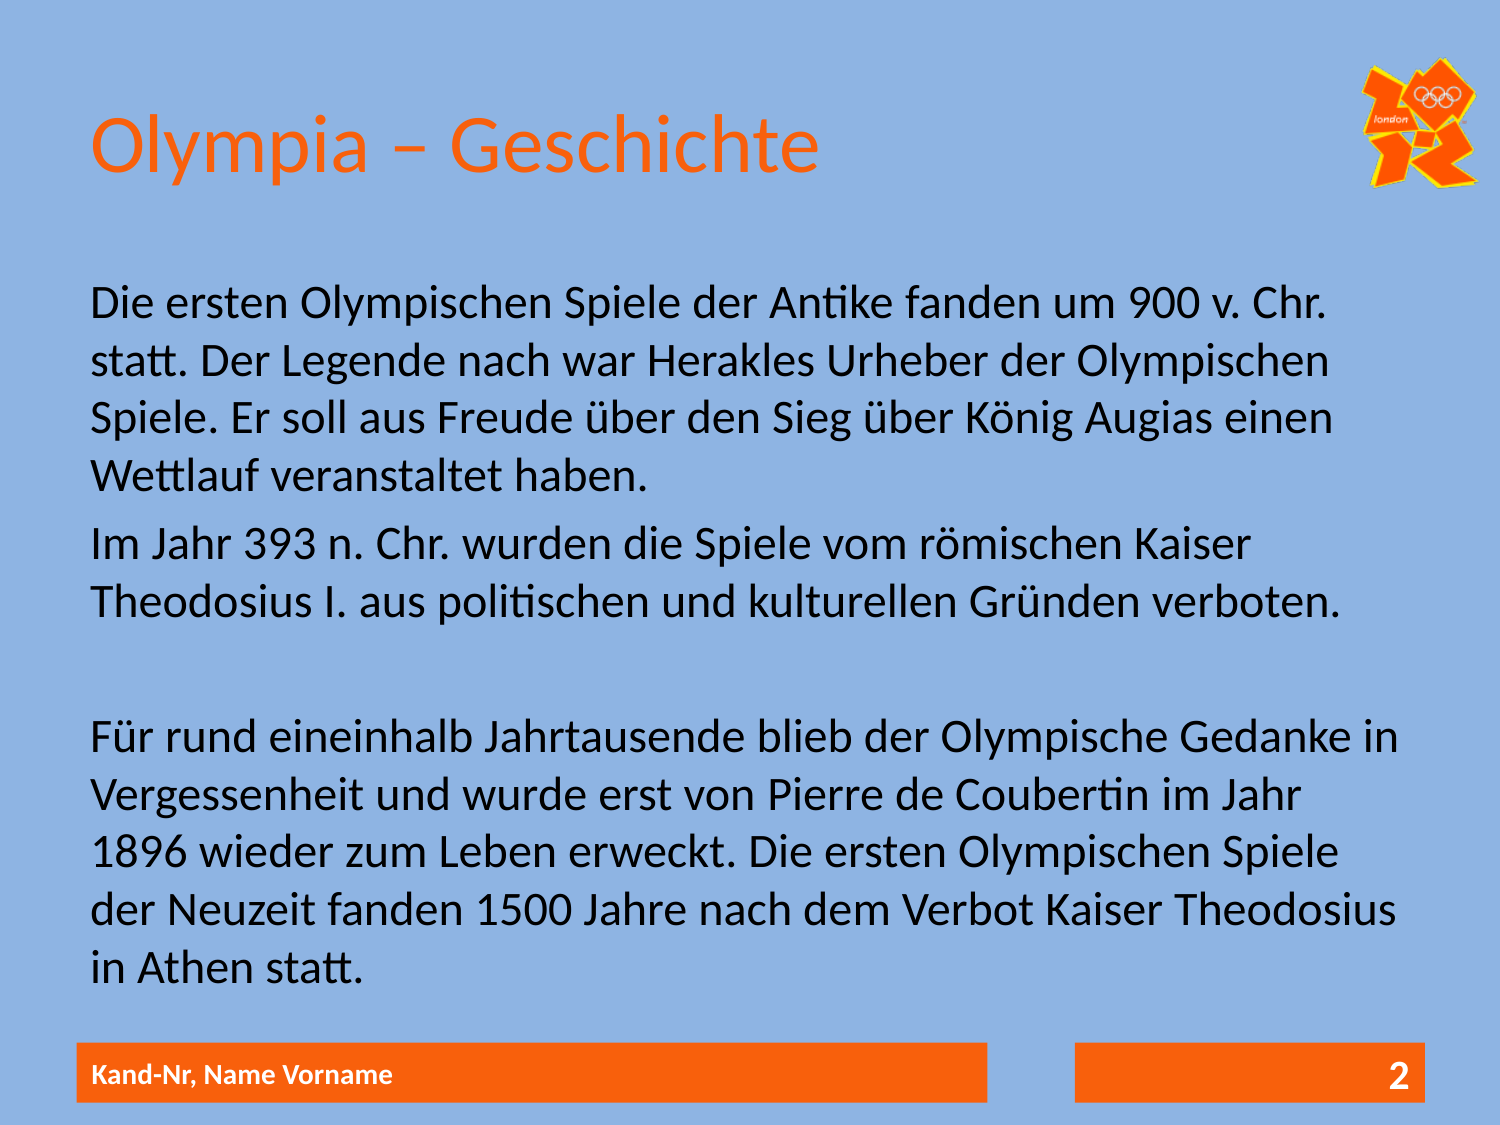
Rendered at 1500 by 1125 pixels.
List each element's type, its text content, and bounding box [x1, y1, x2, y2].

list Die ersten Olympischen Spiele der Antike fanden um 900 v. Chr. statt. Der Legende nach war Herakles Urheber der Olympischen Spiele. Er soll aus Freude über den Sieg über König Augias einen Wettlauf veranstaltet haben. Im Jahr 393 n. Chr. wurden die Spiele vom römischen Kaiser Theodosius I. aus politischen und kulturellen Gründen verboten. Für rund eineinhalb Jahrtausende blieb der Olympische Gedanke in Vergessenheit und wurde erst von Pierre de Coubertin im Jahr 1896 wieder zum Leben erweckt. Die ersten Olympischen Spiele der Neuzeit fanden 1500 Jahre nach dem Verbot Kaiser Theodosius in Athen statt. [75, 262, 1425, 1005]
footer Kand-Nr, Name Vorname [76, 1042, 988, 1103]
title Olympia – Geschichte [75, 45, 1347, 233]
picture [1340, 42, 1500, 202]
slide_number 2 [1074, 1042, 1425, 1103]
